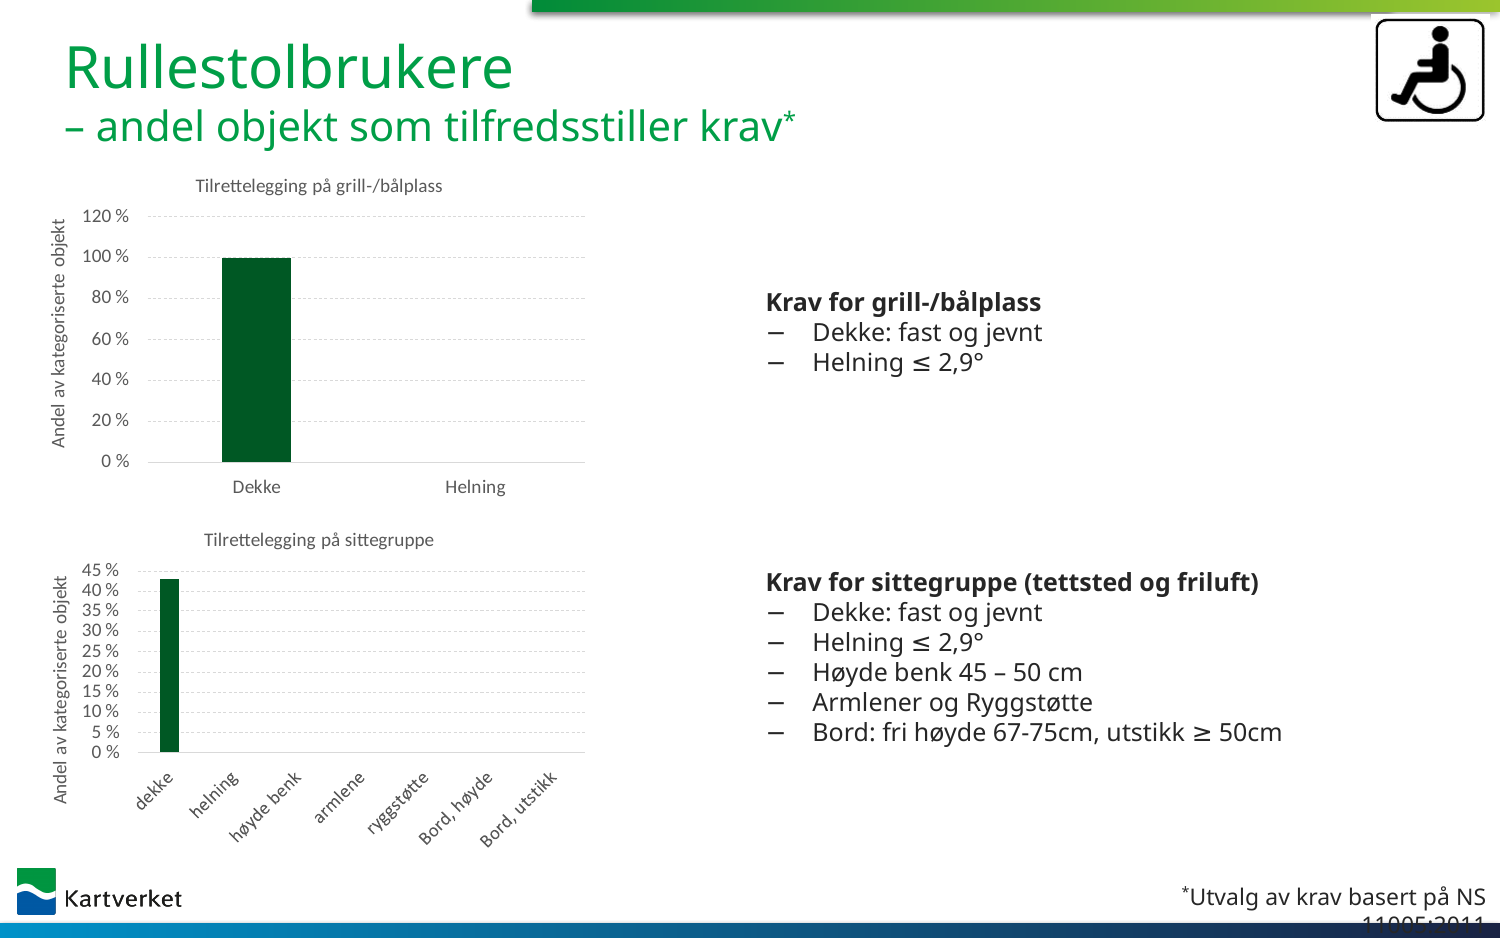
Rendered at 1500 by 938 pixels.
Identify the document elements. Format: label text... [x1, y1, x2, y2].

text_box Rullestolbrukere – andel objekt som tilfredsstiller krav* [49, 14, 1431, 158]
text_box Krav for sittegruppe (tettsted og friluft) Dekke: fast og jevnt Helning ≤ 2,9° Høyde benk 45 – 50 cm Armlener og Ryggstøtte Bord: fri høyde 67-75cm, utstikk ≥ 50cm [750, 559, 1500, 754]
picture [41, 520, 596, 859]
text_box Krav for grill-/bålplass Dekke: fast og jevnt Helning ≤ 2,9° [750, 279, 1452, 384]
picture [41, 166, 596, 505]
text_box *Utvalg av krav basert på NS 11005:2011 [1068, 873, 1500, 938]
picture [1371, 13, 1491, 127]
